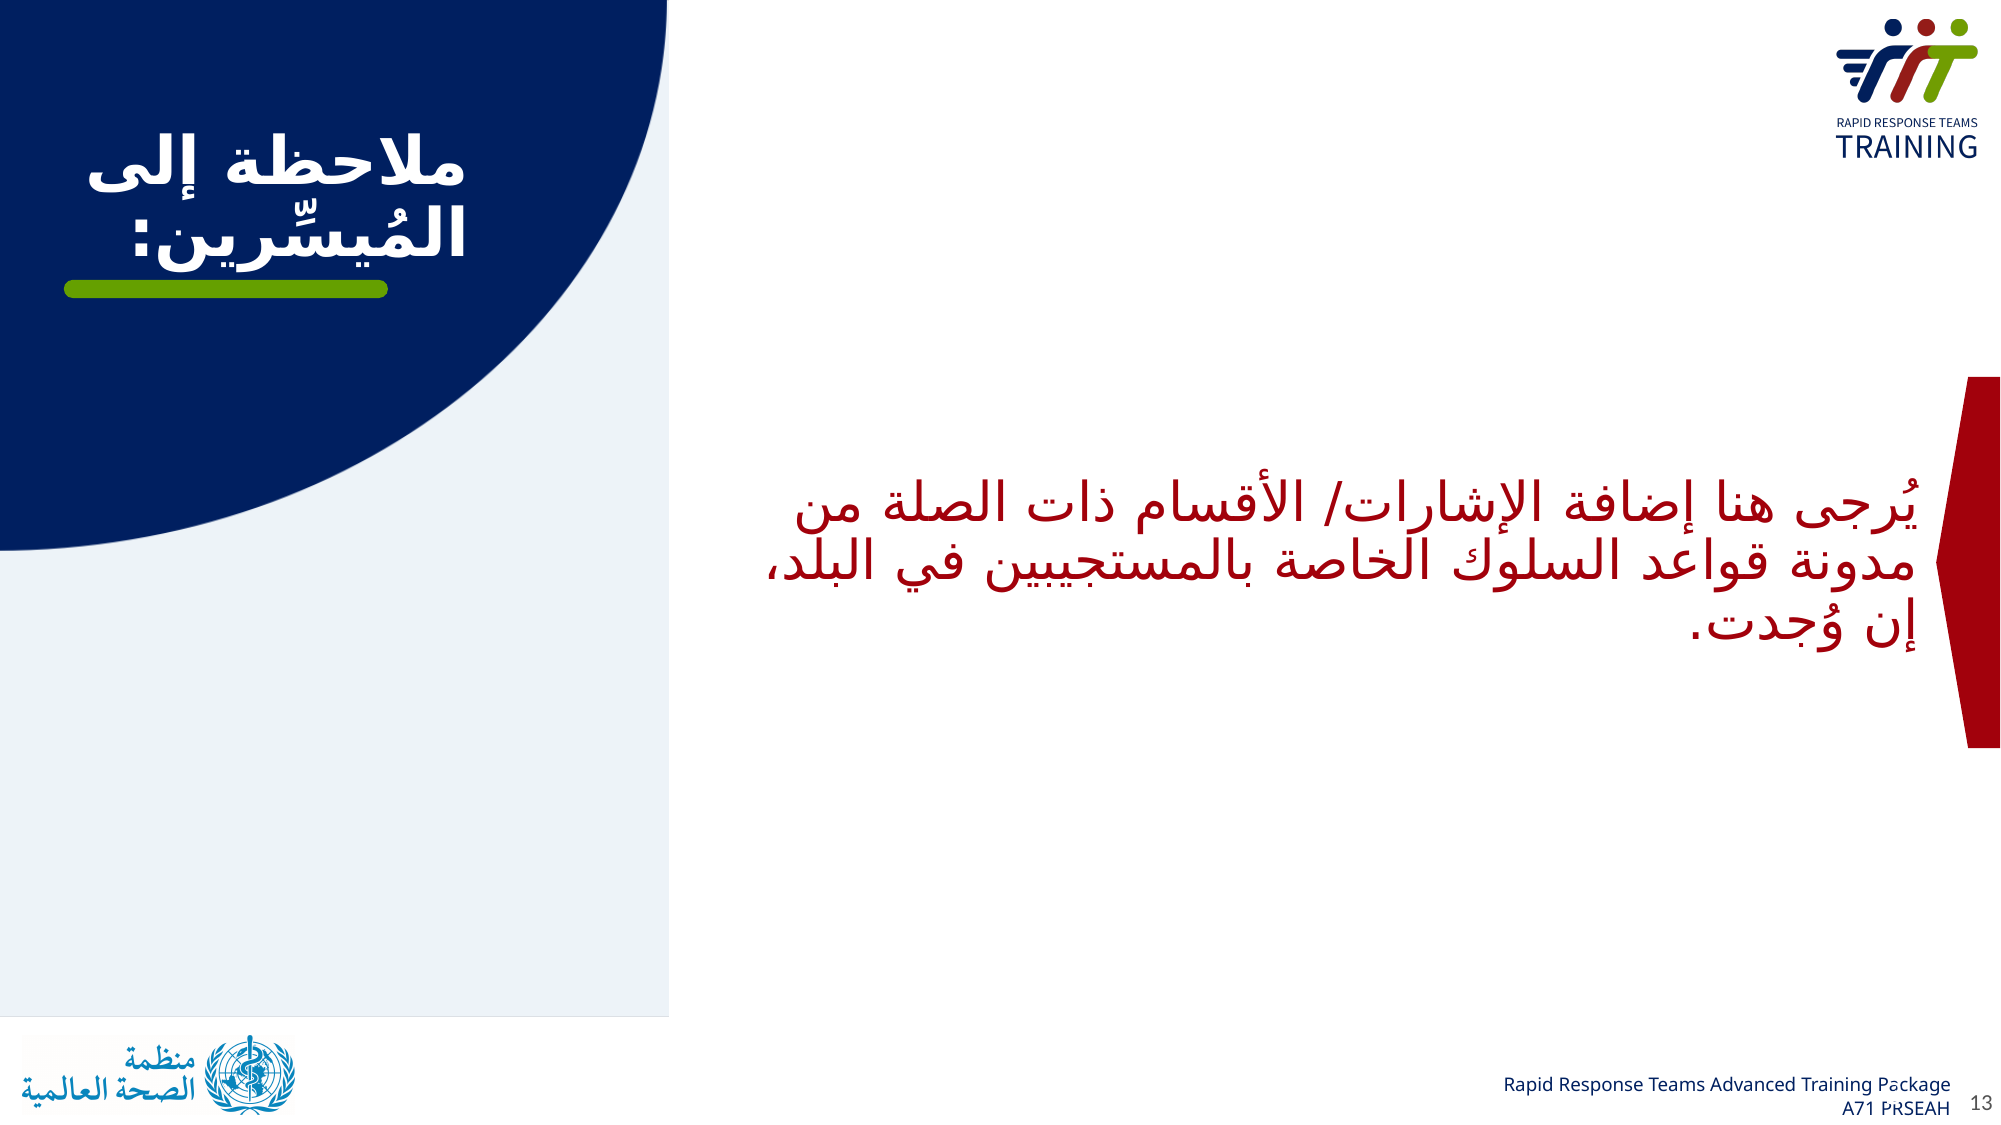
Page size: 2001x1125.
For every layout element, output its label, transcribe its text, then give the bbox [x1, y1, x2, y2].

title ملاحظة إلى المُيسِّرين: [0, 39, 478, 358]
picture [252, 1050, 258, 1059]
text_box [63, 279, 388, 299]
picture [22, 1035, 295, 1115]
picture [0, 0, 669, 1018]
picture [1835, 19, 1978, 167]
list يُرجى هنا إضافة الإشارات/ الأقسام ذات الصلة من مدونة قواعد السلوك الخاصة بالمستجيبين في البلد، إن وُجدت. [690, 466, 1927, 659]
slide_number 13 [1882, 1037, 1930, 1092]
